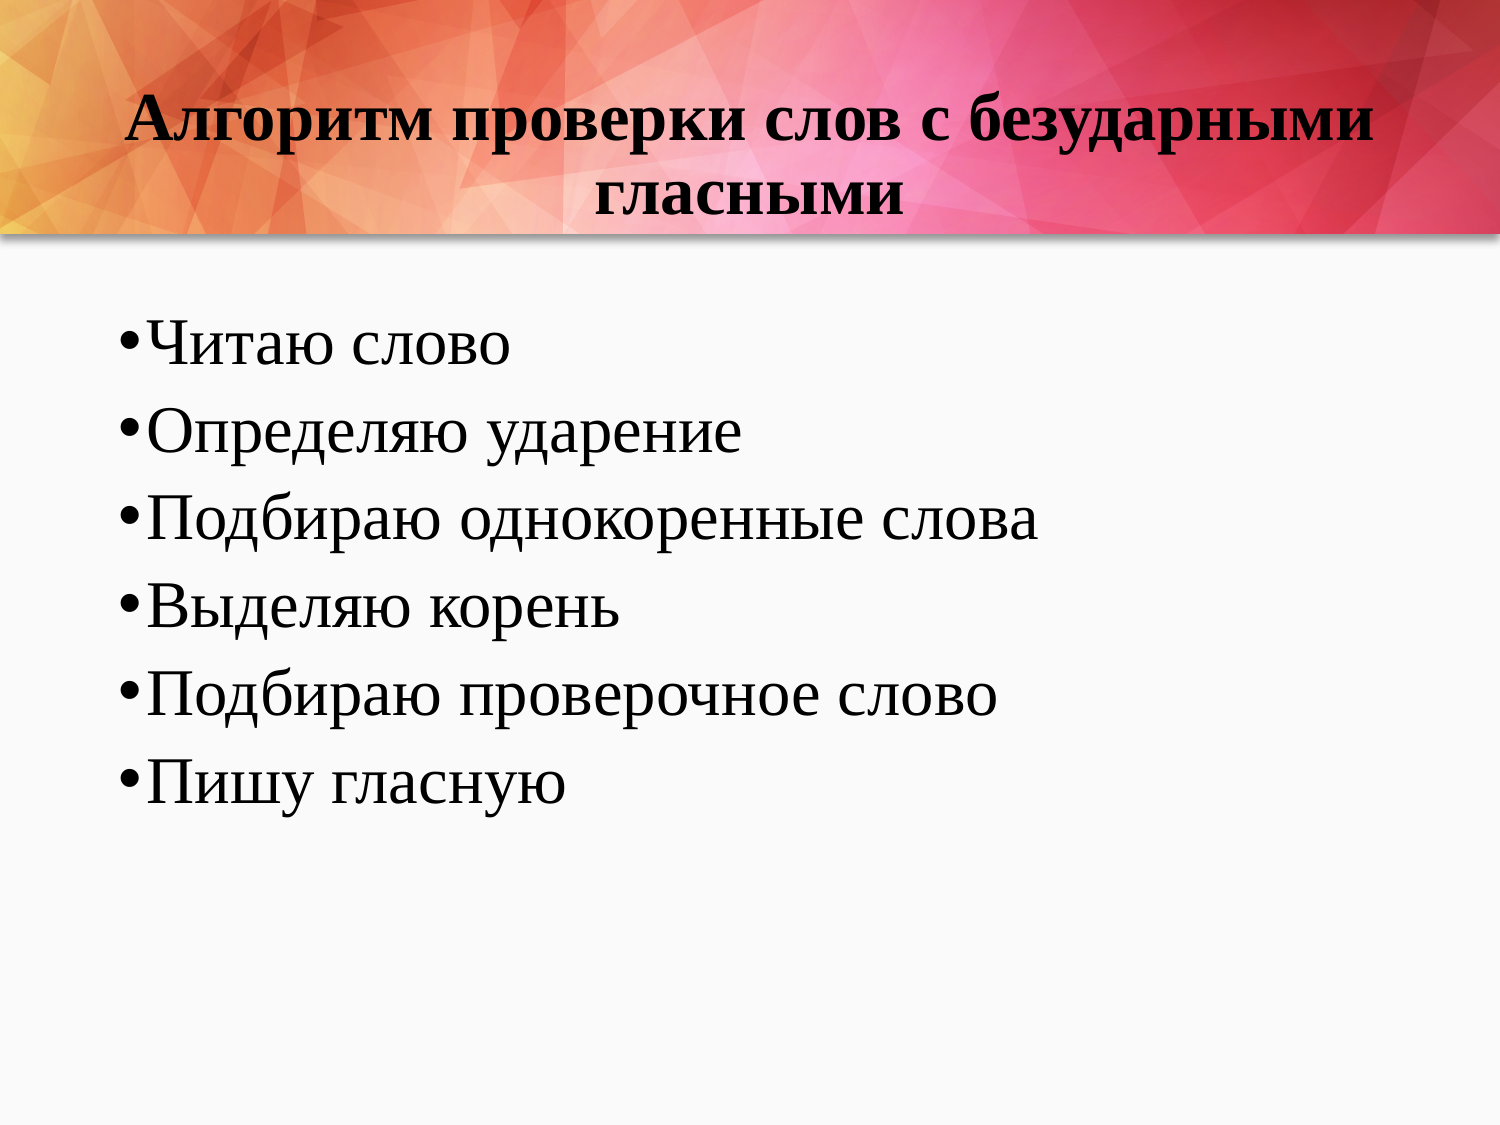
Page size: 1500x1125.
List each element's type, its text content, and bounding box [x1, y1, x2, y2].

title Алгоритм проверки слов с безударными гласными [103, 59, 1397, 251]
picture [0, 0, 1500, 234]
list Читаю слово Определяю ударение Подбираю однокоренные слова Выделяю корень Подбираю проверочное слово Пишу гласную [103, 299, 1397, 1014]
